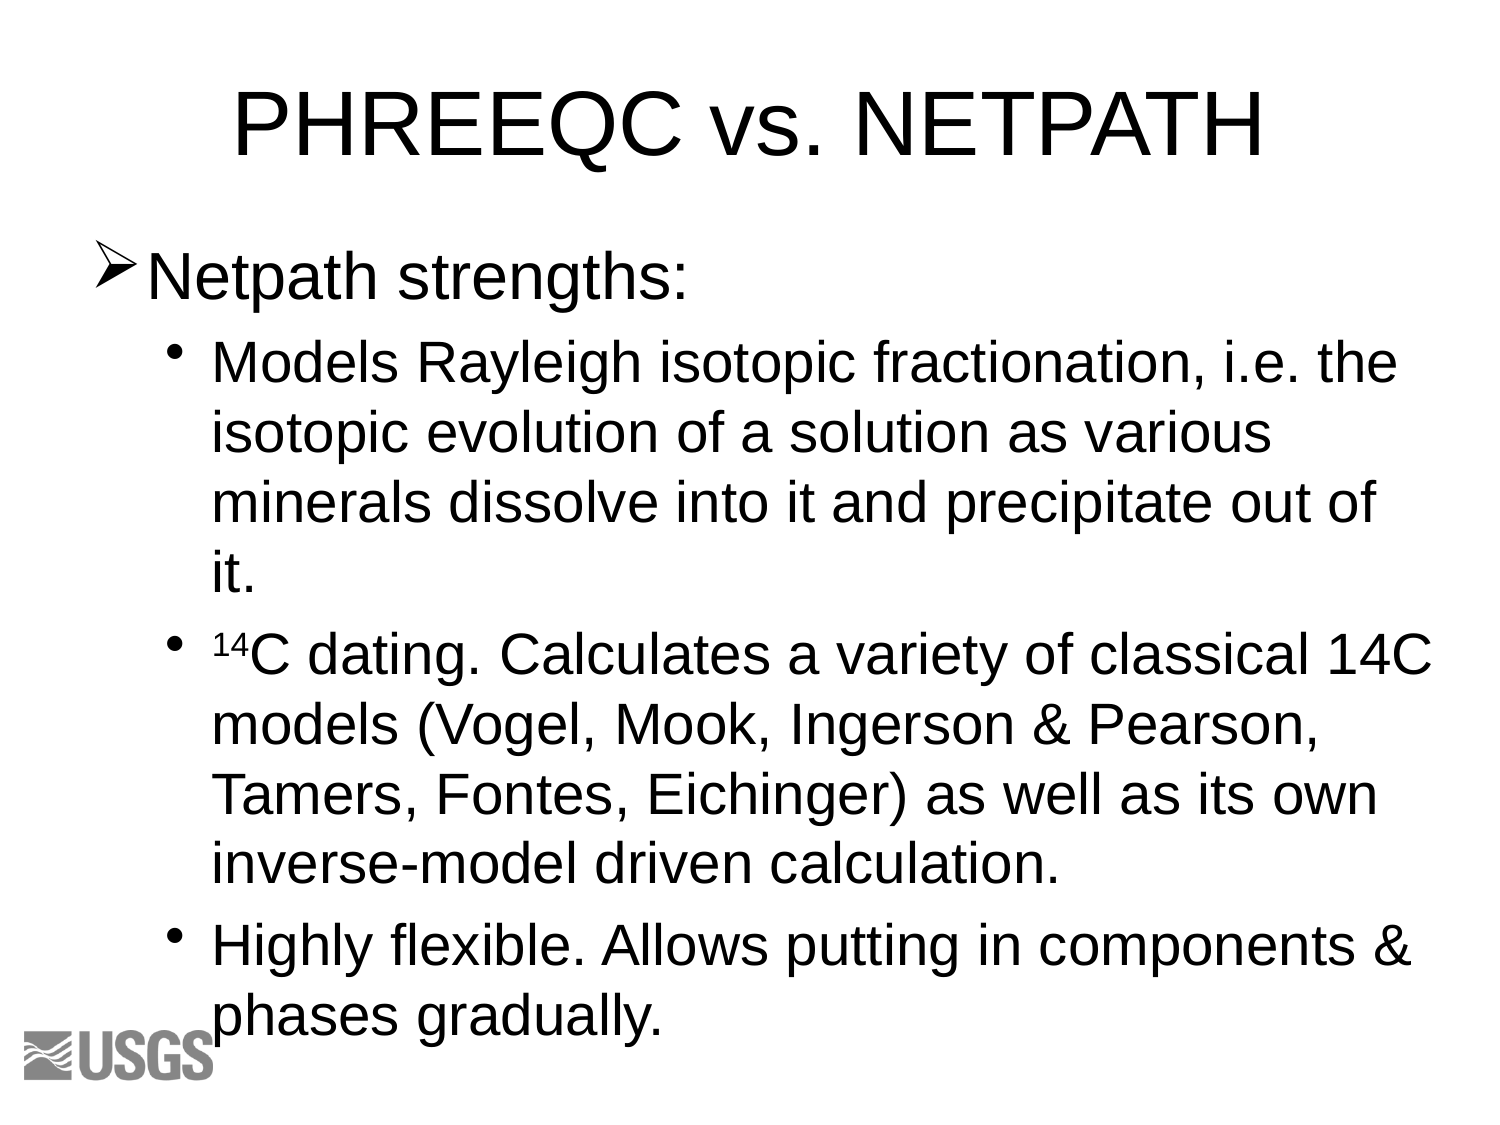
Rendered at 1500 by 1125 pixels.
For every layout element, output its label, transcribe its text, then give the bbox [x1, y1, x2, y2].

title PHREEQC vs. NETPATH [74, 24, 1426, 213]
list Netpath strengths: Models Rayleigh isotopic fractionation, i.e. the isotopic evolution of a solution as various minerals dissolve into it and precipitate out of it. 14C dating. Calculates a variety of classical 14C models (Vogel, Mook, Ingerson & Pearson, Tamers, Fontes, Eichinger) as well as its own inverse-model driven calculation. Highly flexible. Allows putting in components & phases gradually. [74, 224, 1451, 1088]
